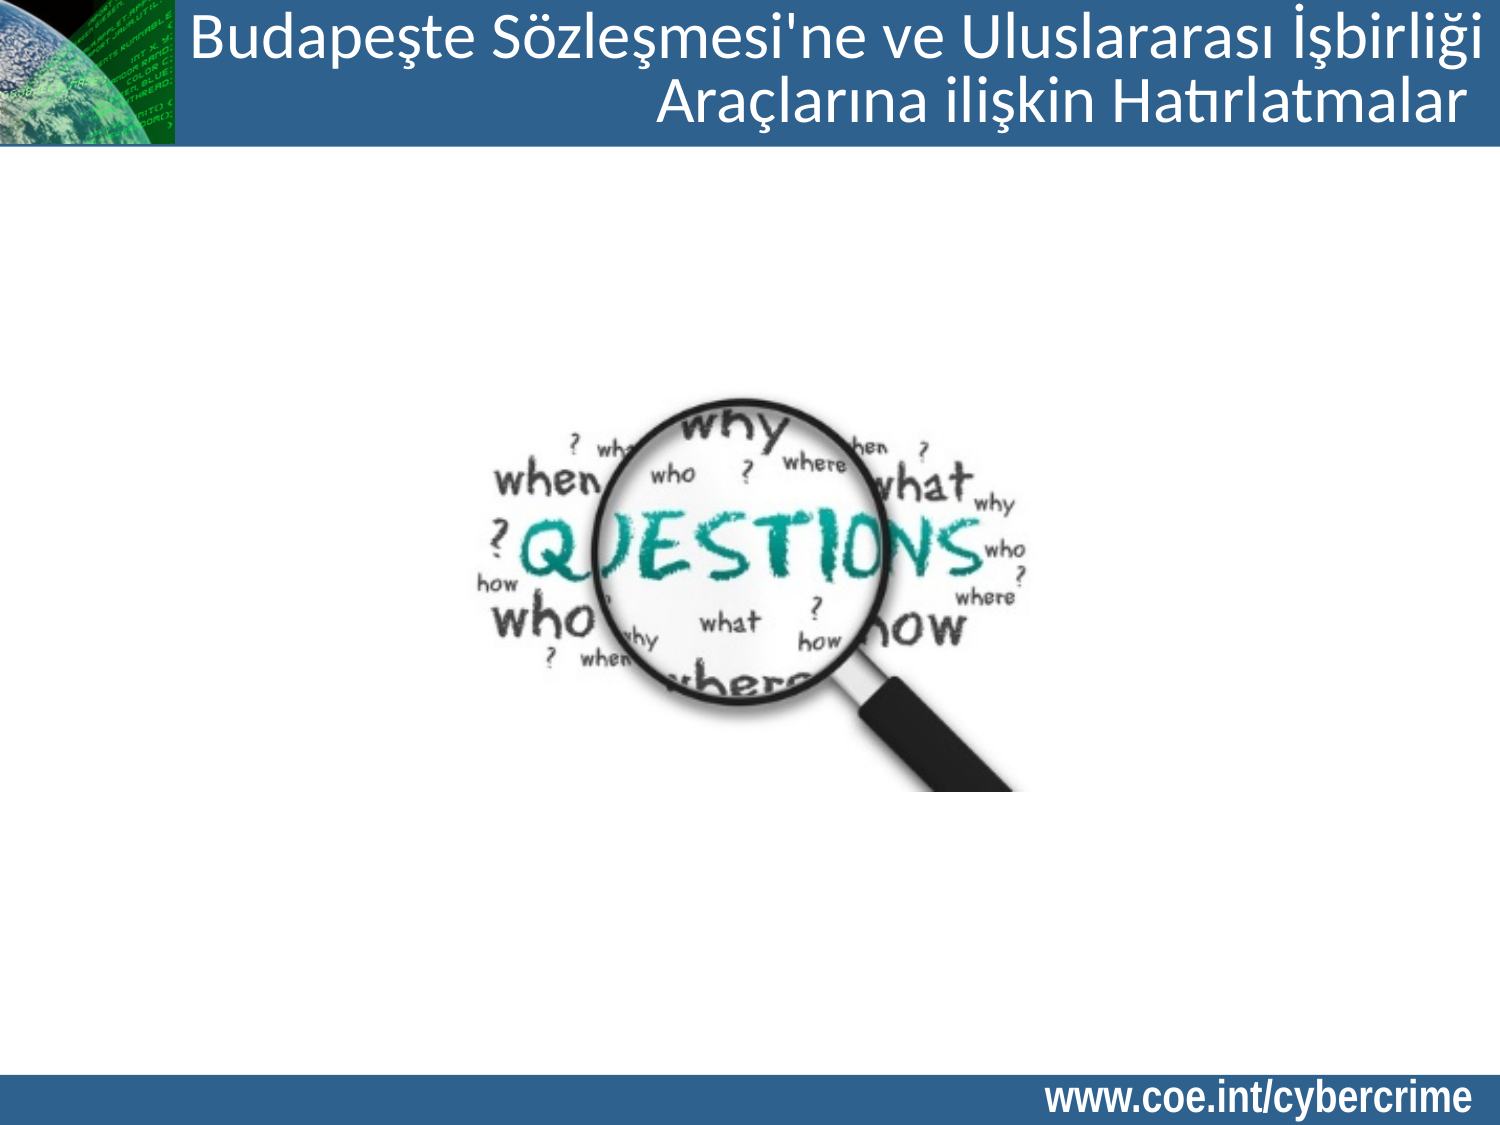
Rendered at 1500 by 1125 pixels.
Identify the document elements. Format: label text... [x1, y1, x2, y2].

picture [443, 332, 1057, 793]
text_box [0, 1073, 1030, 1125]
picture [0, 0, 175, 144]
text_box Budapeşte Sözleşmesi'ne ve Uluslararası İşbirliği Araçlarına ilişkin Hatırlatmalar [177, 0, 1500, 149]
text_box www.coe.int/cybercrime [1030, 1059, 1500, 1125]
